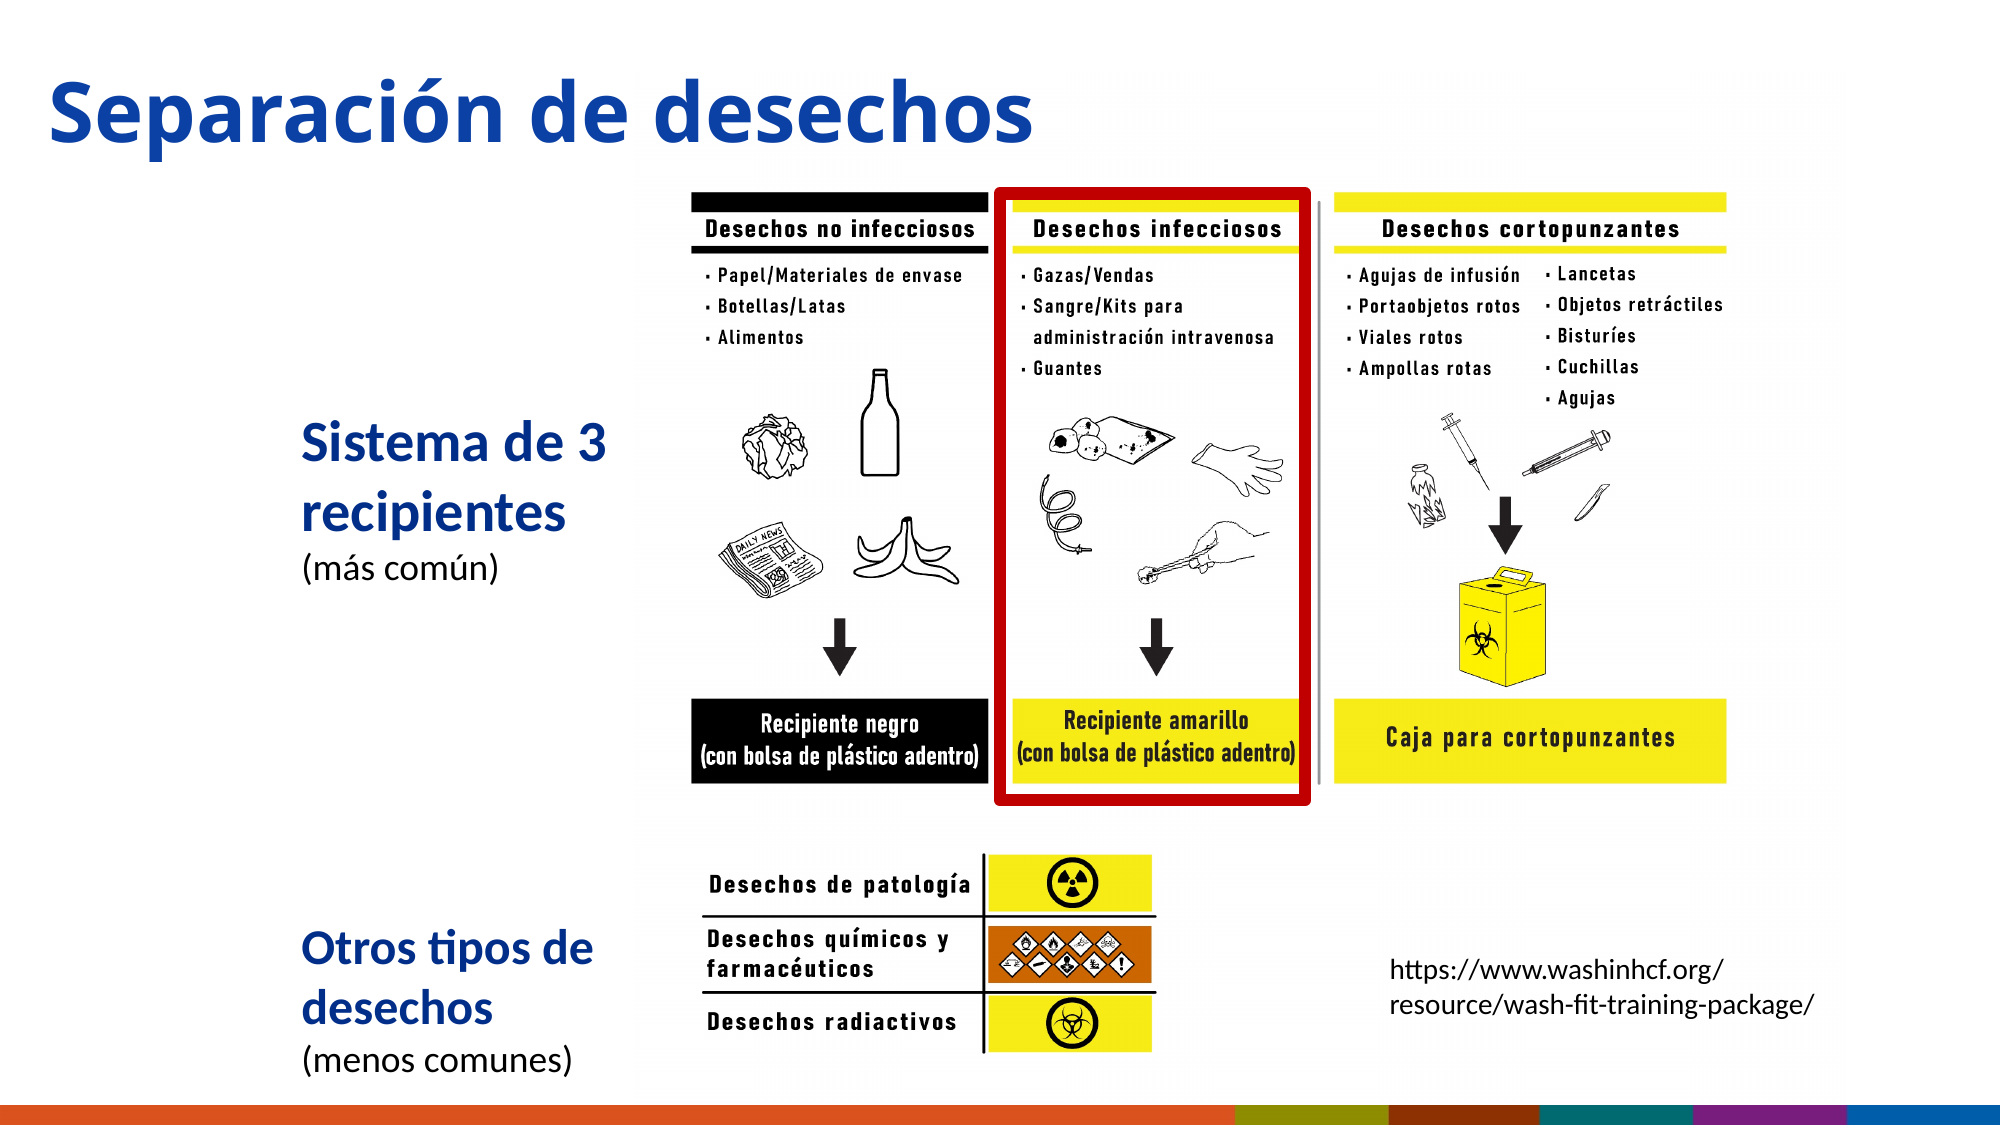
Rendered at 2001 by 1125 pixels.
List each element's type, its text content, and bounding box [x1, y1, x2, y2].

title Separación de desechos [33, 21, 1834, 167]
text_box Sistema de 3 recipientes (más común) [284, 393, 628, 597]
picture [633, 71, 1846, 1104]
picture [0, 1105, 2000, 1125]
text_box Otros tipos de desechos (menos comunes) [284, 905, 628, 1089]
